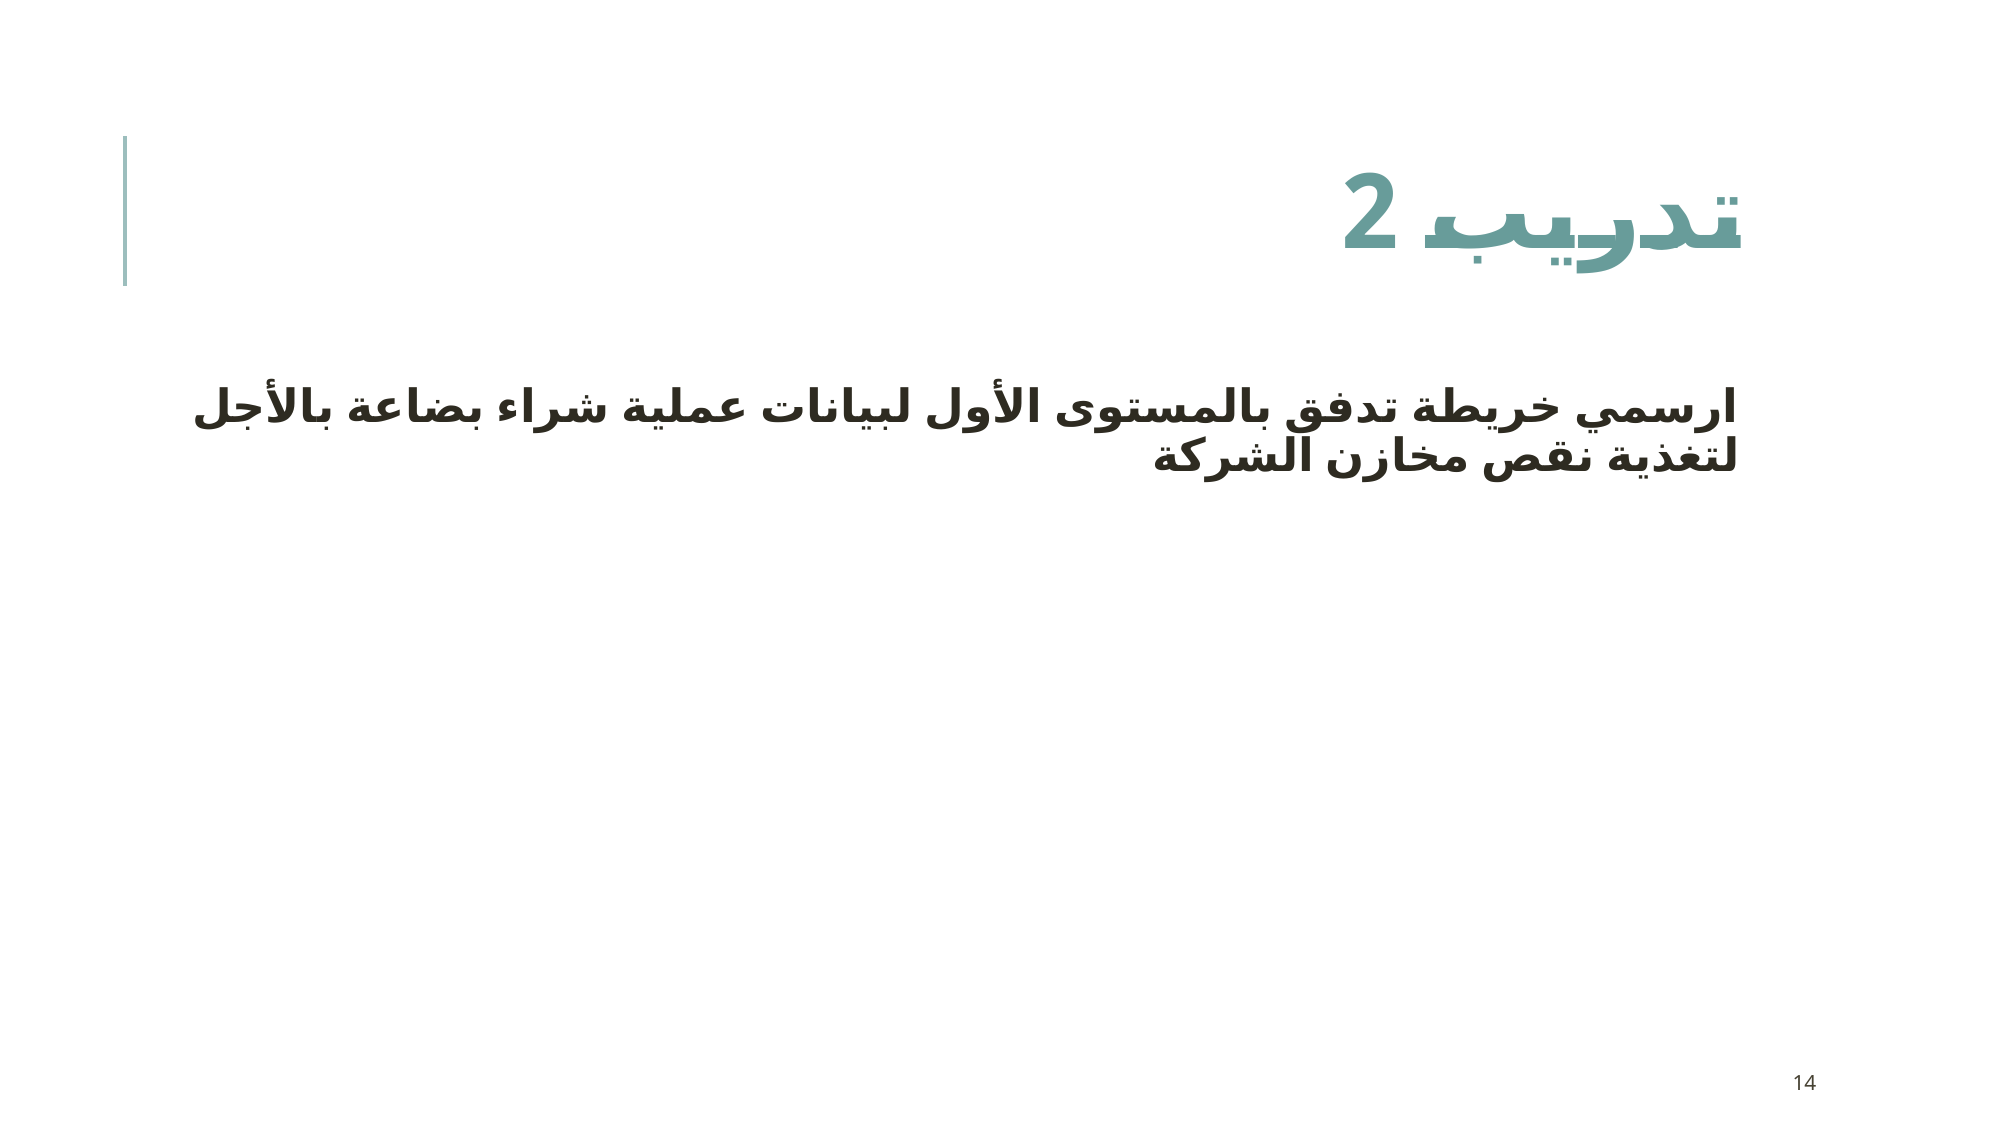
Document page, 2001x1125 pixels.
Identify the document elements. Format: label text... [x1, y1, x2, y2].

list ارسمي خريطة تدفق بالمستوى الأول لبيانات عملية شراء بضاعة بالأجل لتغذية نقص مخازن الشركة [168, 375, 1763, 1035]
title تدريب 2 [168, 96, 1763, 342]
slide_number 14 [1777, 1061, 1938, 1107]
